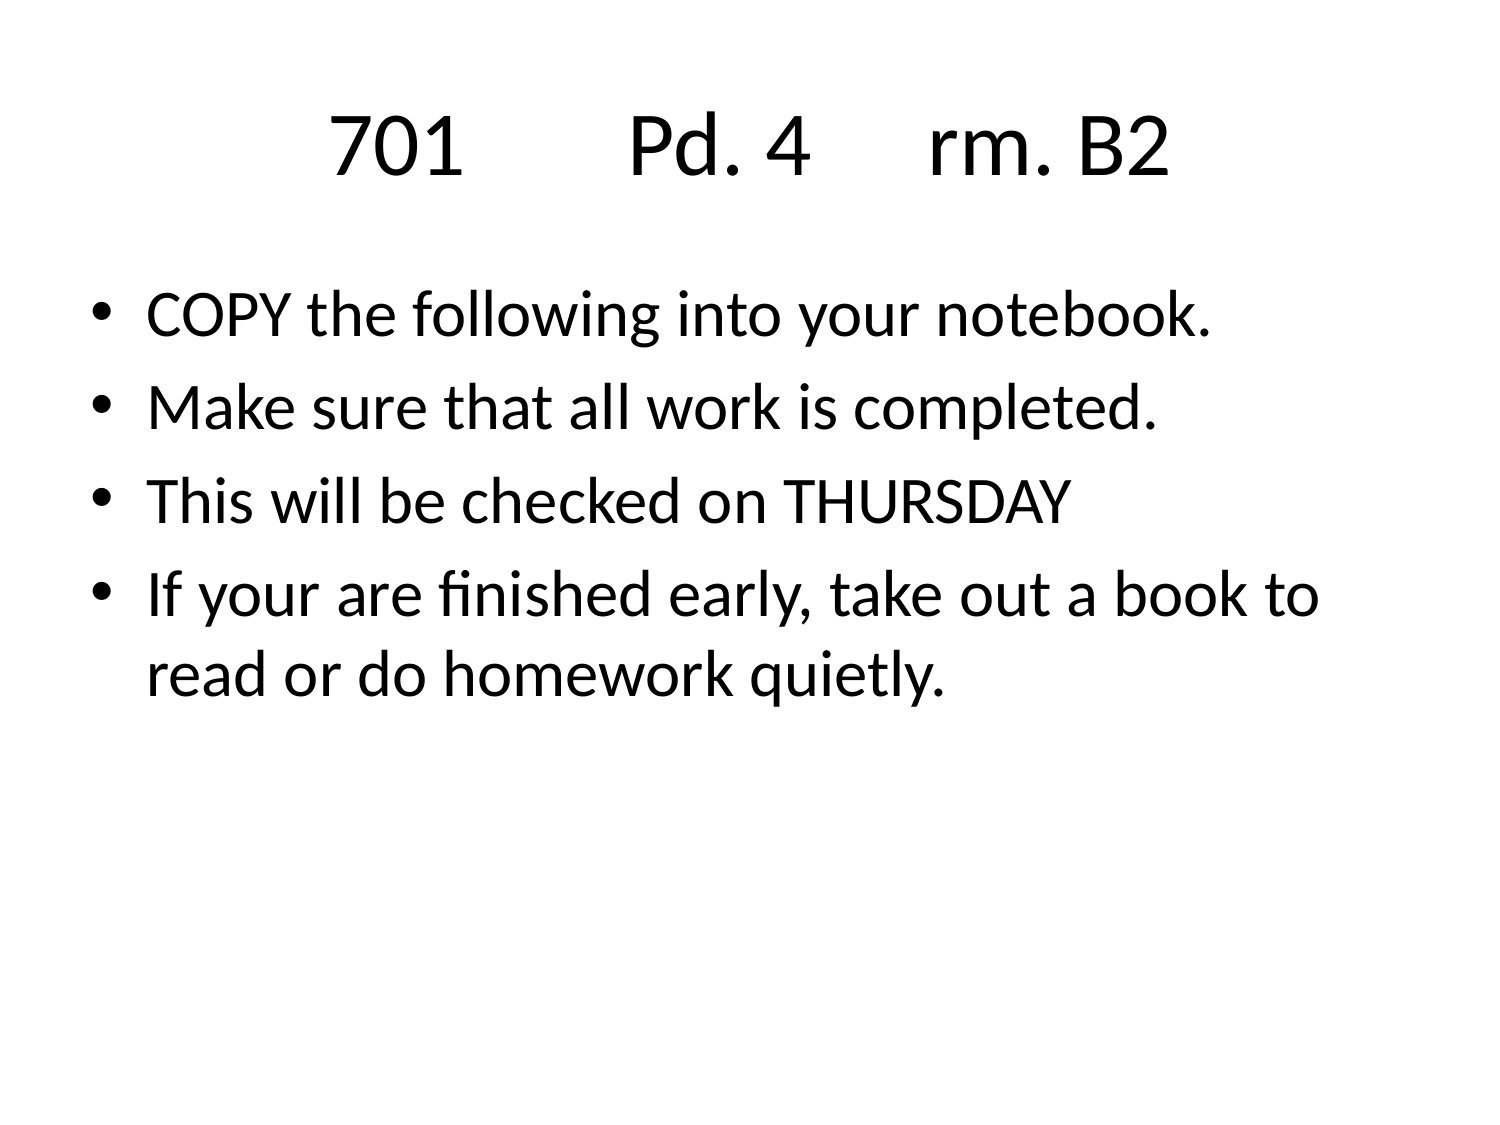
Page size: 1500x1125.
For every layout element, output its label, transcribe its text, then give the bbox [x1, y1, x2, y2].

title 701 Pd. 4 rm. B2 [75, 45, 1425, 233]
list COPY the following into your notebook. Make sure that all work is completed. This will be checked on THURSDAY If your are finished early, take out a book to read or do homework quietly. [75, 262, 1425, 1005]
